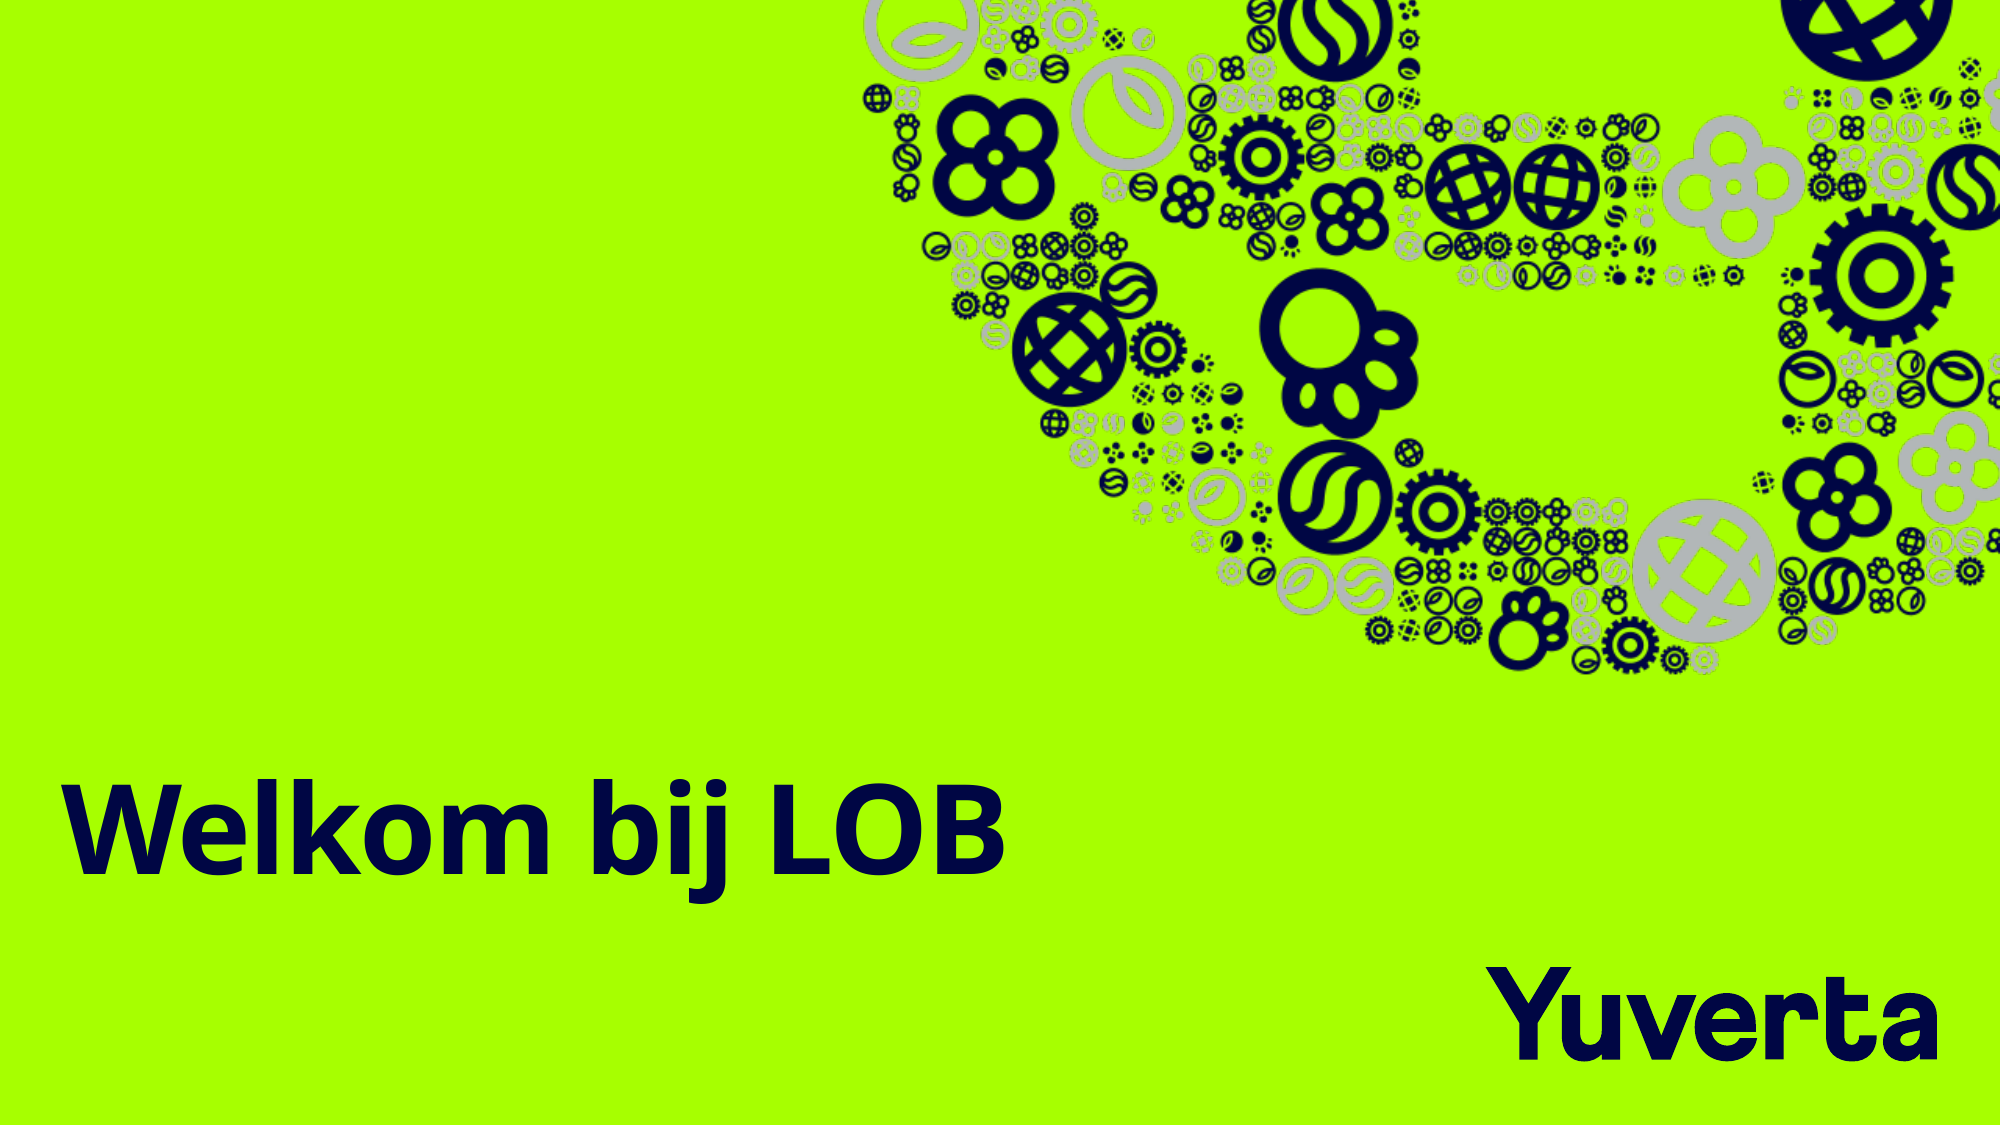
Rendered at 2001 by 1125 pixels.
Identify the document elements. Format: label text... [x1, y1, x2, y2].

title Welkom bij LOB [60, 492, 1485, 900]
picture [0, 0, 2000, 1125]
